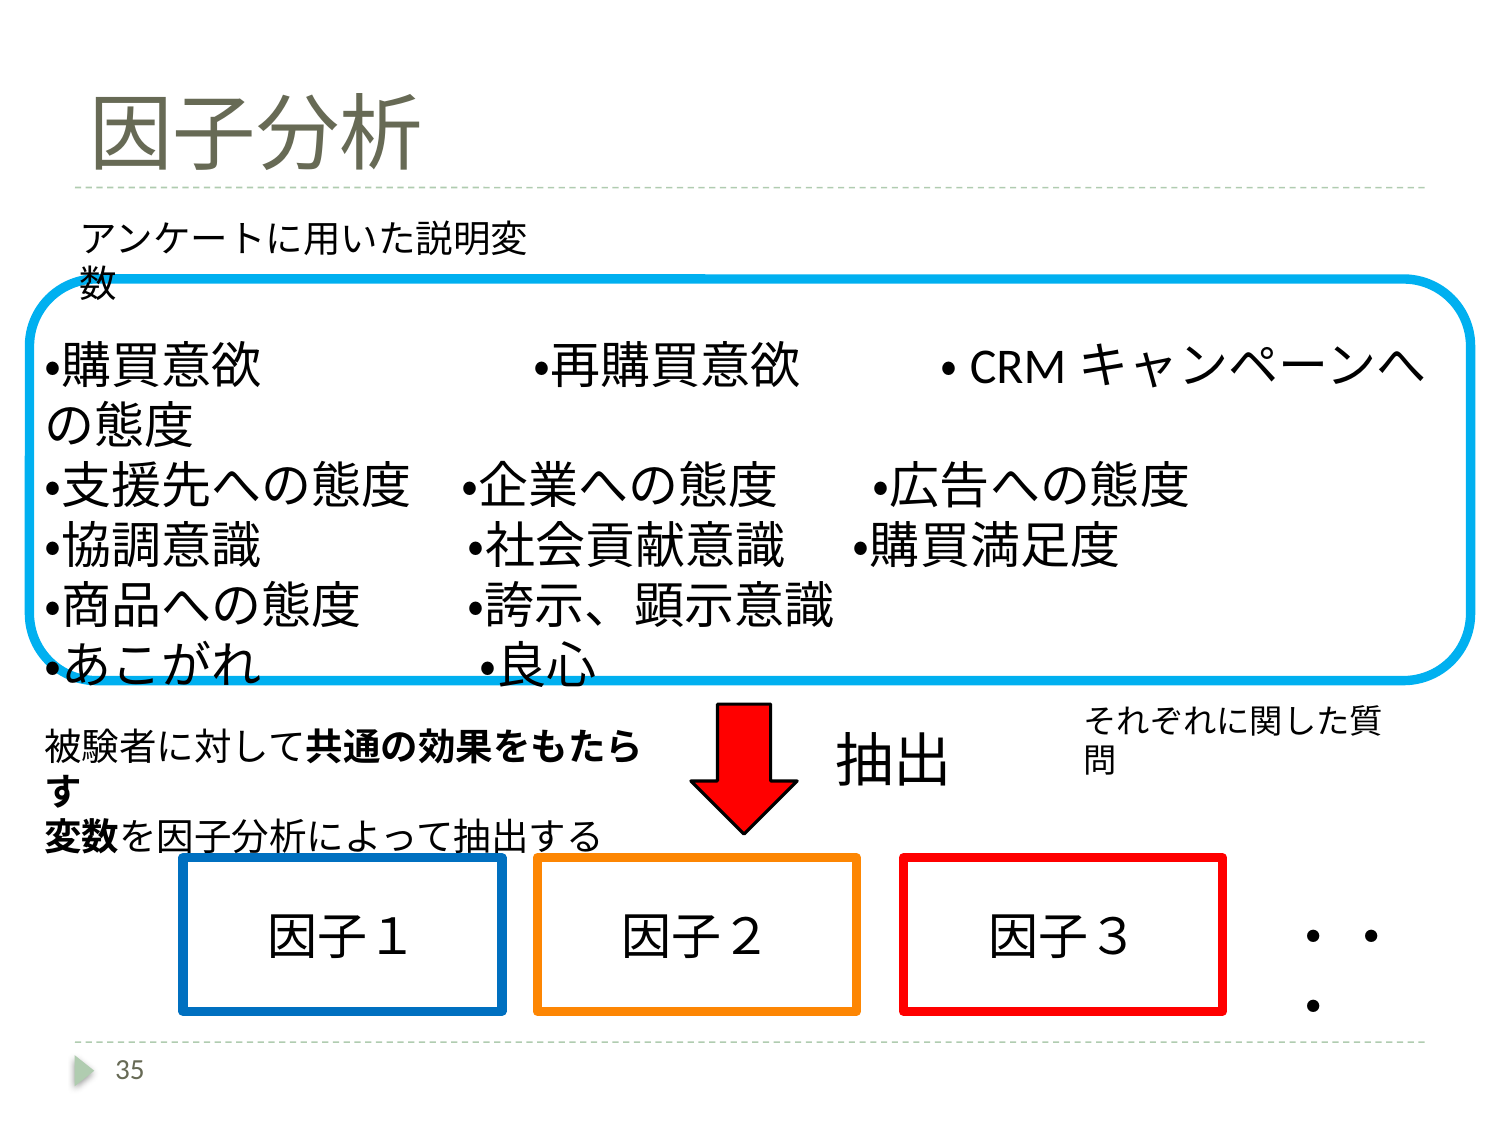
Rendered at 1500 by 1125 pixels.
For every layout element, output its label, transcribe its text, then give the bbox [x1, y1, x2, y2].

text_box [689, 702, 799, 836]
slide_number 35 [100, 1042, 426, 1103]
text_box アンケートに用いた説明変数 [64, 208, 573, 313]
text_box ・購買意欲 ・再購買意欲 ・CRMキャンペーンへの態度 ・支援先への態度 ・企業への態度 ・広告への態度 ・協調意識 ・社会貢献意識 ・購買満足度 ・商品への態度 ・誇示、顕示意識 ・あこがれ ・良心 [29, 326, 1483, 701]
title 因子分析 [75, 24, 1425, 188]
text_box 因子３ [902, 856, 1224, 1013]
text_box 因子１ [181, 856, 503, 1013]
text_box それぞれに関した質問 [1068, 692, 1430, 787]
text_box ・・・ [1269, 893, 1435, 1048]
text_box 因子２ [536, 856, 858, 1013]
text_box [30, 277, 1470, 326]
text_box 被験者に対して共通の効果をもたらす 変数を因子分析によって抽出する [29, 715, 680, 866]
text_box 抽出 [820, 716, 987, 801]
